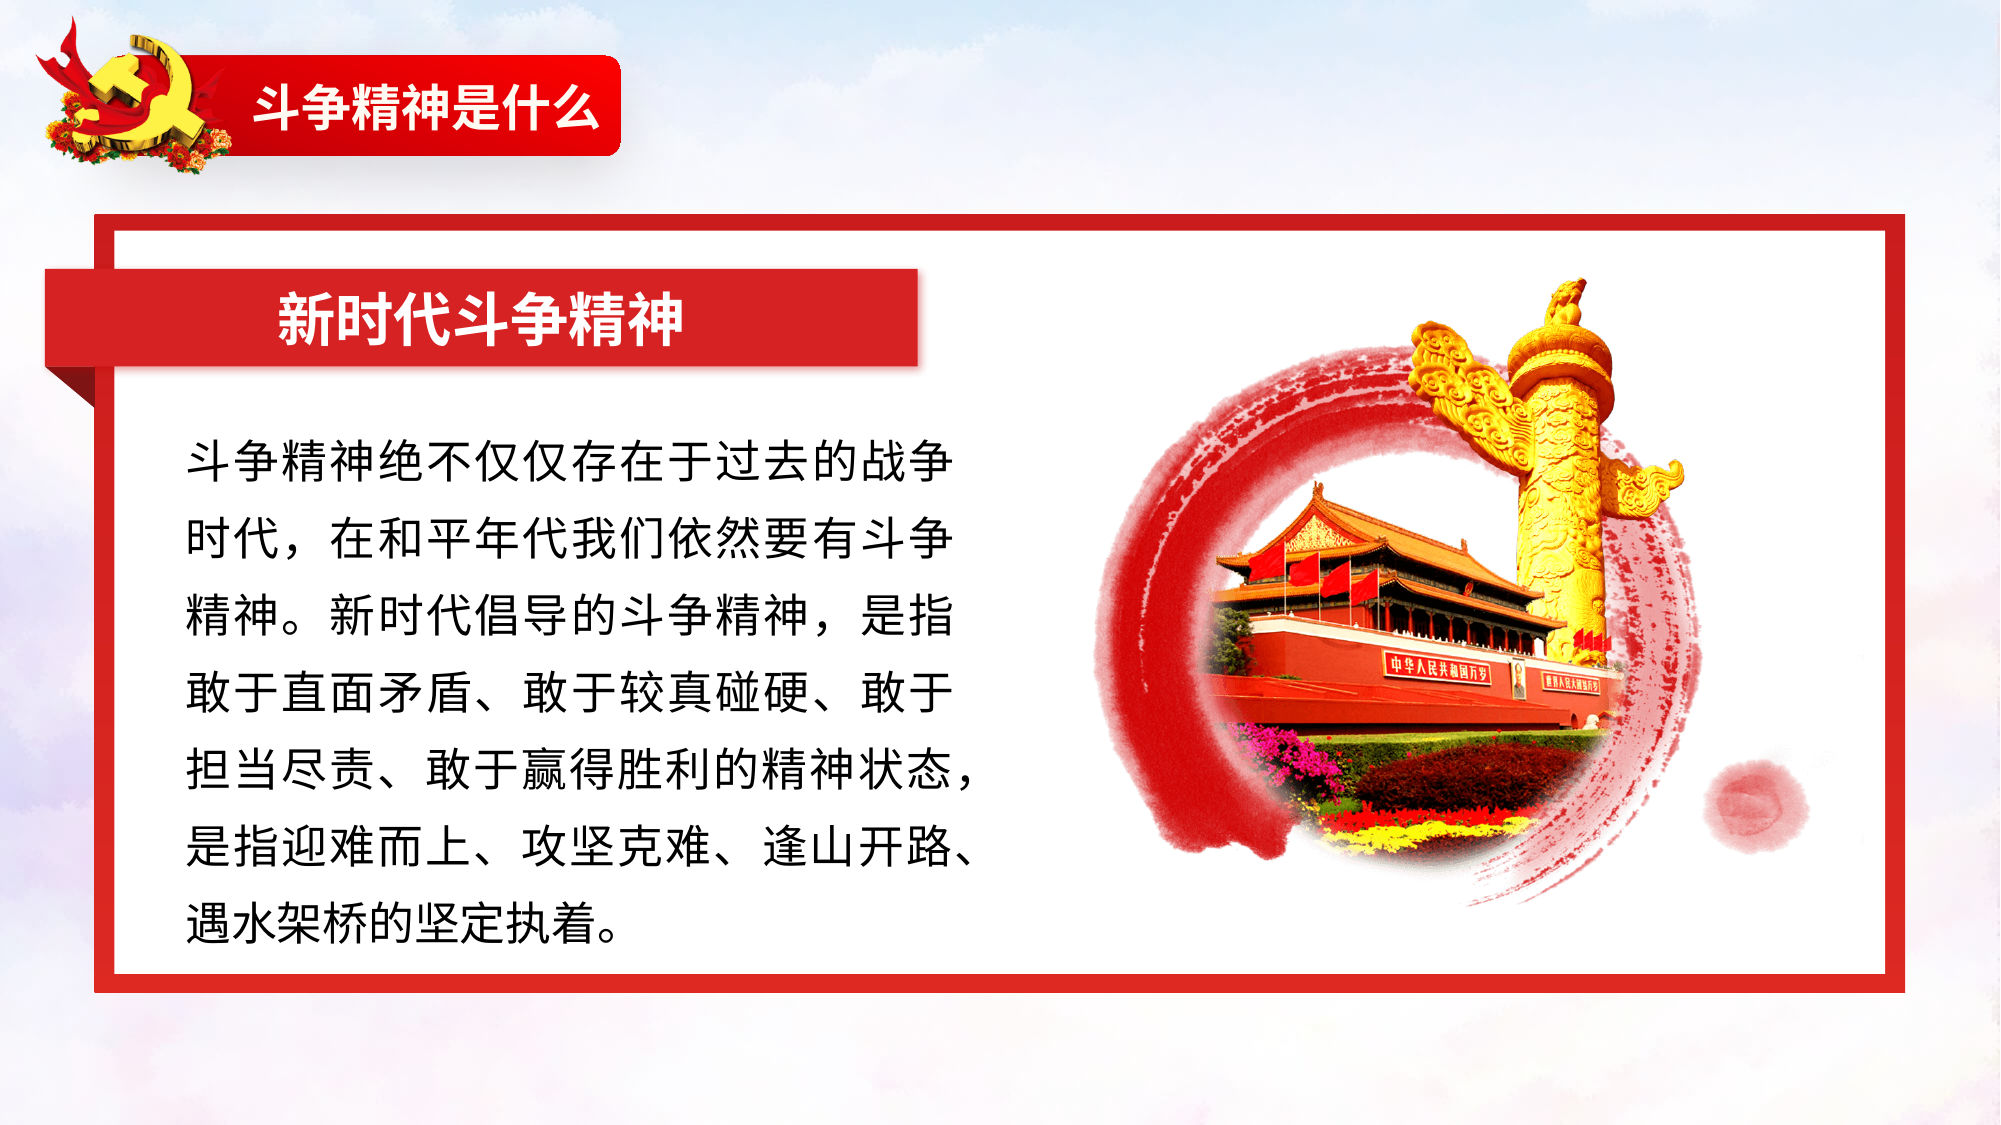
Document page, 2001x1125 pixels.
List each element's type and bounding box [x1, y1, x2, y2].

picture [0, 0, 2000, 1125]
text_box [44, 268, 918, 409]
text_box [35, 15, 621, 175]
text_box [1886, 214, 1906, 993]
text_box [94, 214, 1040, 993]
